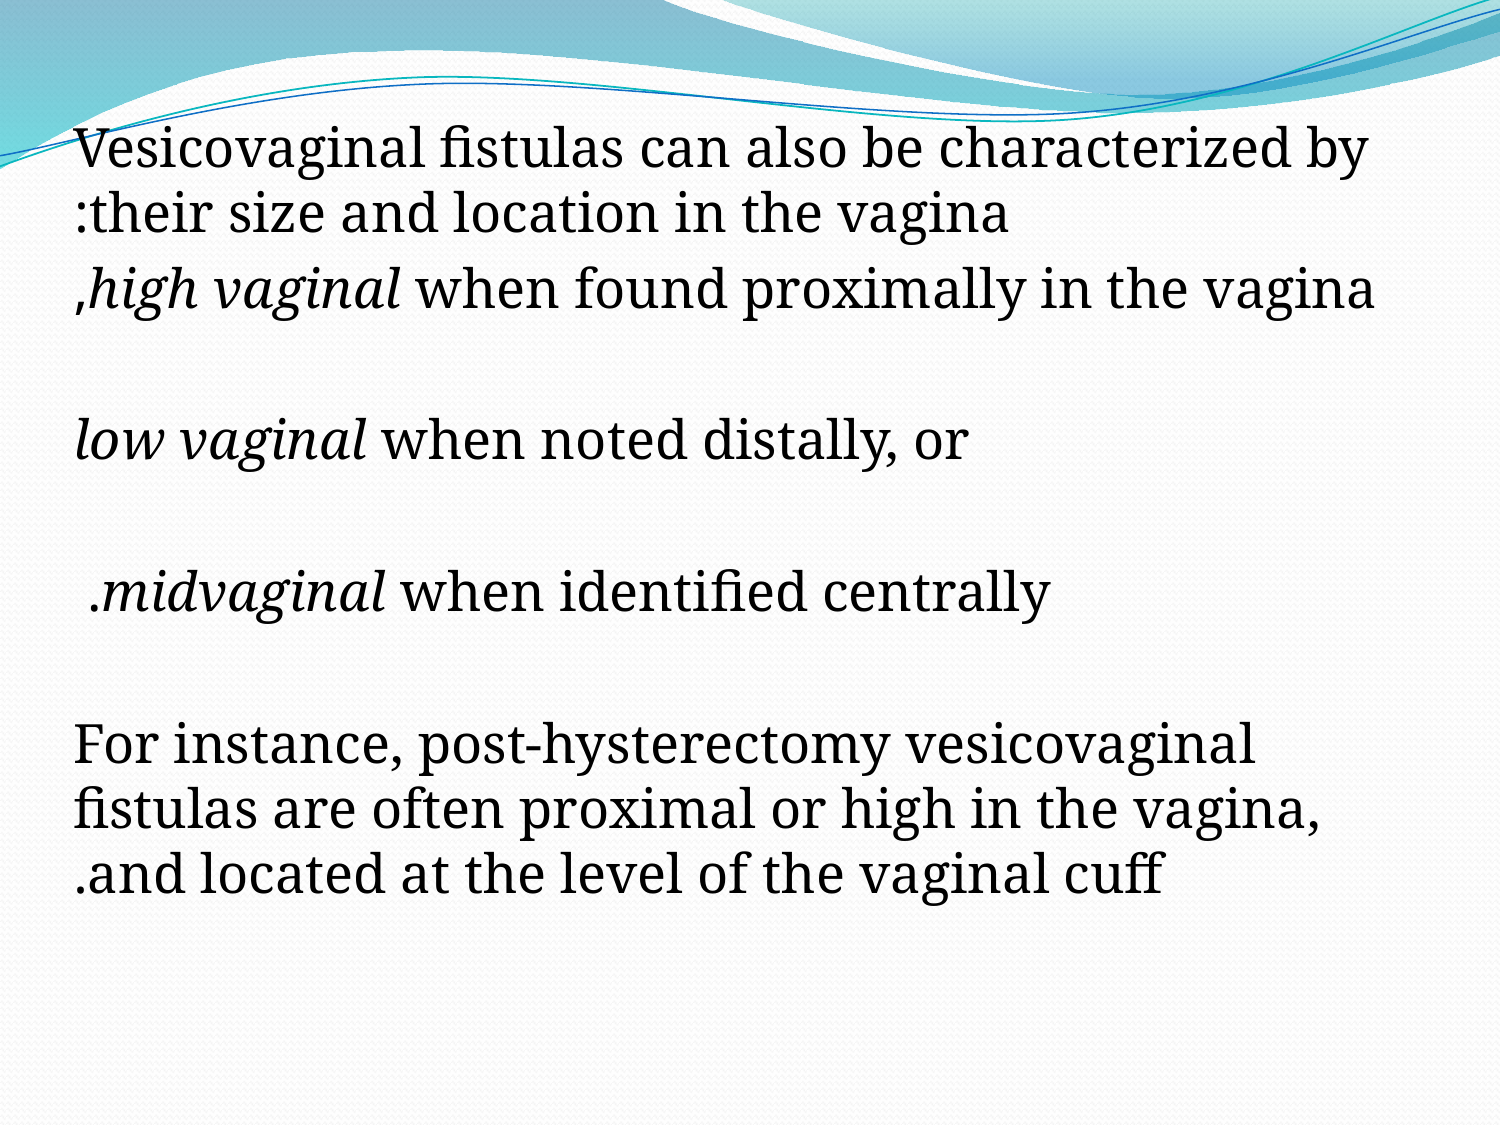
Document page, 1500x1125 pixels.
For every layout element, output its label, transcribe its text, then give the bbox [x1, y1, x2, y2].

list Vesicovaginal fistulas can also be characterized by their size and location in the vagina: high vaginal when found proximally in the vagina, low vaginal when noted distally, or midvaginal when identified centrally. For instance, post-hysterectomy vesicovaginal fistulas are often proximal or high in the vagina, and located at the level of the vaginal cuff. [58, 105, 1425, 1038]
